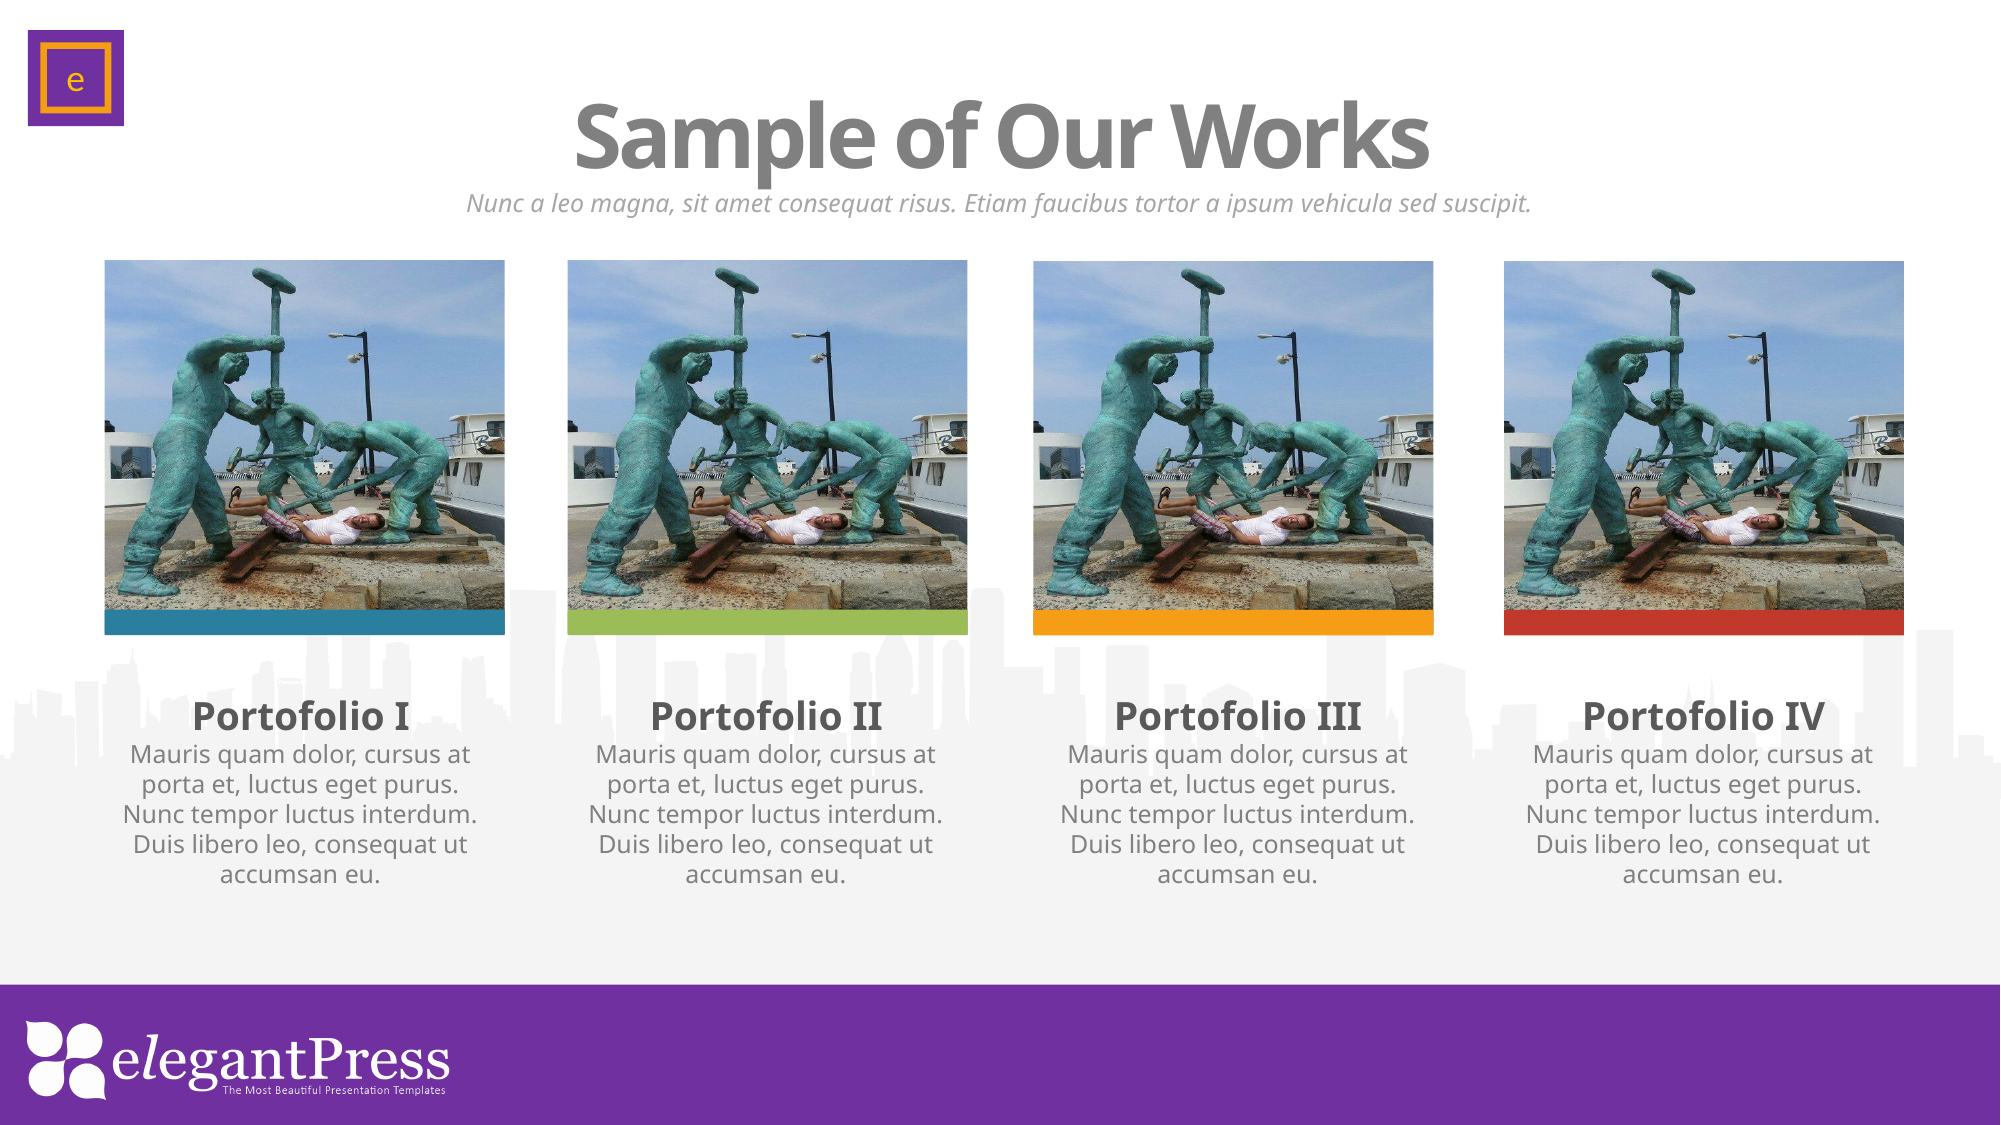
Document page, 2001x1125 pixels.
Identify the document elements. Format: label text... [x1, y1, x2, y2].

text_box Portofolio III Mauris quam dolor, cursus at porta et, luctus eget purus. Nunc tempor luctus interdum. Duis libero leo, consequat ut accumsan eu. [1038, 640, 1438, 894]
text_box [1033, 261, 1434, 636]
text_box Portofolio IV Mauris quam dolor, cursus at porta et, luctus eget purus. Nunc tempor luctus interdum. Duis libero leo, consequat ut accumsan eu. [1504, 640, 1903, 894]
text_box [1504, 261, 1905, 636]
text_box Portofolio II Mauris quam dolor, cursus at porta et, luctus eget purus. Nunc tempor luctus interdum. Duis libero leo, consequat ut accumsan eu. [566, 640, 966, 894]
text_box Nunc a leo magna, sit amet consequat risus. Etiam faucibus tortor a ipsum vehicula sed suscipit. [123, 182, 1884, 223]
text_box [567, 260, 968, 636]
picture [17, 1012, 454, 1111]
text_box Portofolio I Mauris quam dolor, cursus at porta et, luctus eget purus. Nunc tempor luctus interdum. Duis libero leo, consequat ut accumsan eu. [101, 640, 500, 894]
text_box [104, 260, 505, 636]
text_box Sample of Our Works [563, 74, 1444, 182]
